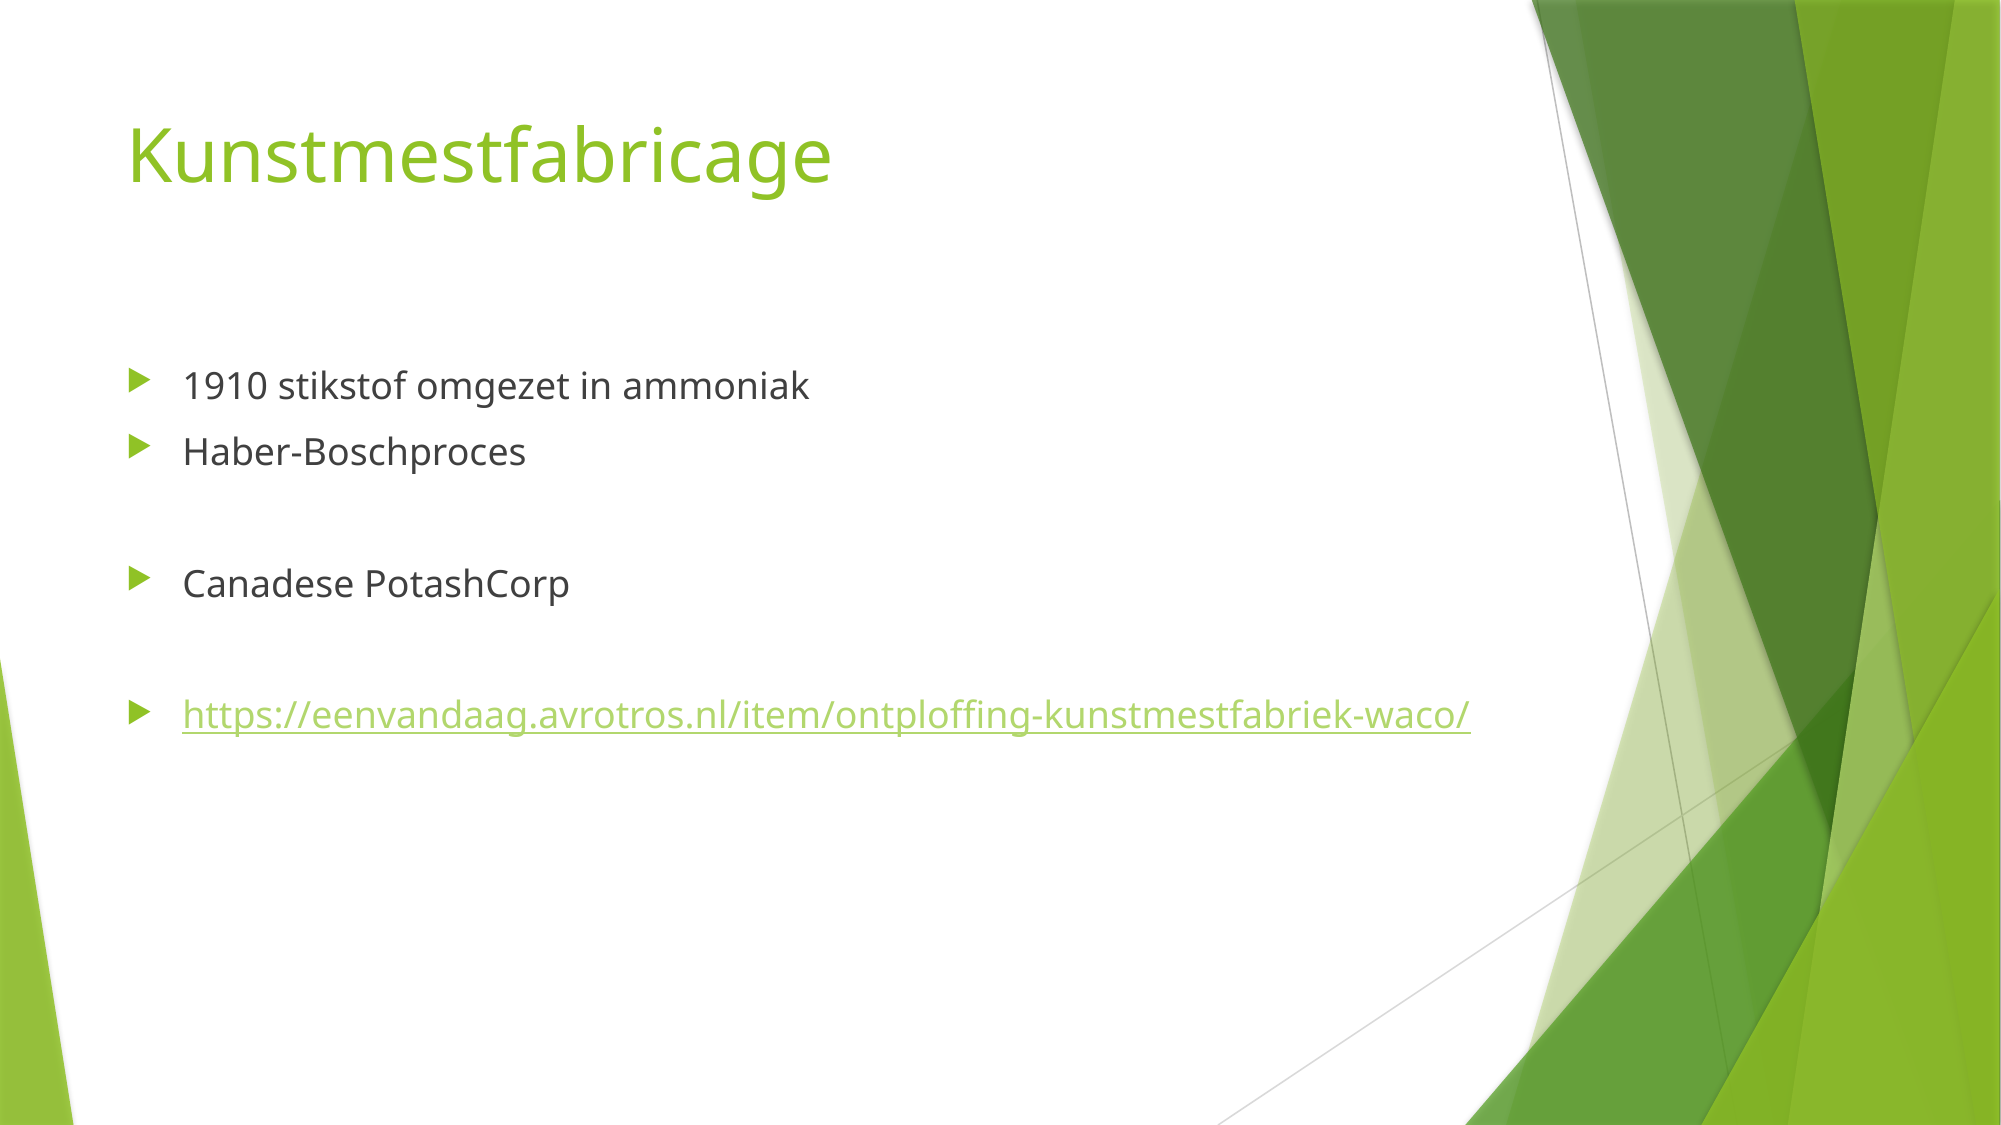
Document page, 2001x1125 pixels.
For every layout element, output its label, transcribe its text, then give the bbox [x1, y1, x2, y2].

list 1910 stikstof omgezet in ammoniak Haber-Boschproces Canadese PotashCorp https://eenvandaag.avrotros.nl/item/ontploffing-kunstmestfabriek-waco/ [111, 354, 1522, 992]
title Kunstmestfabricage [111, 99, 1522, 317]
